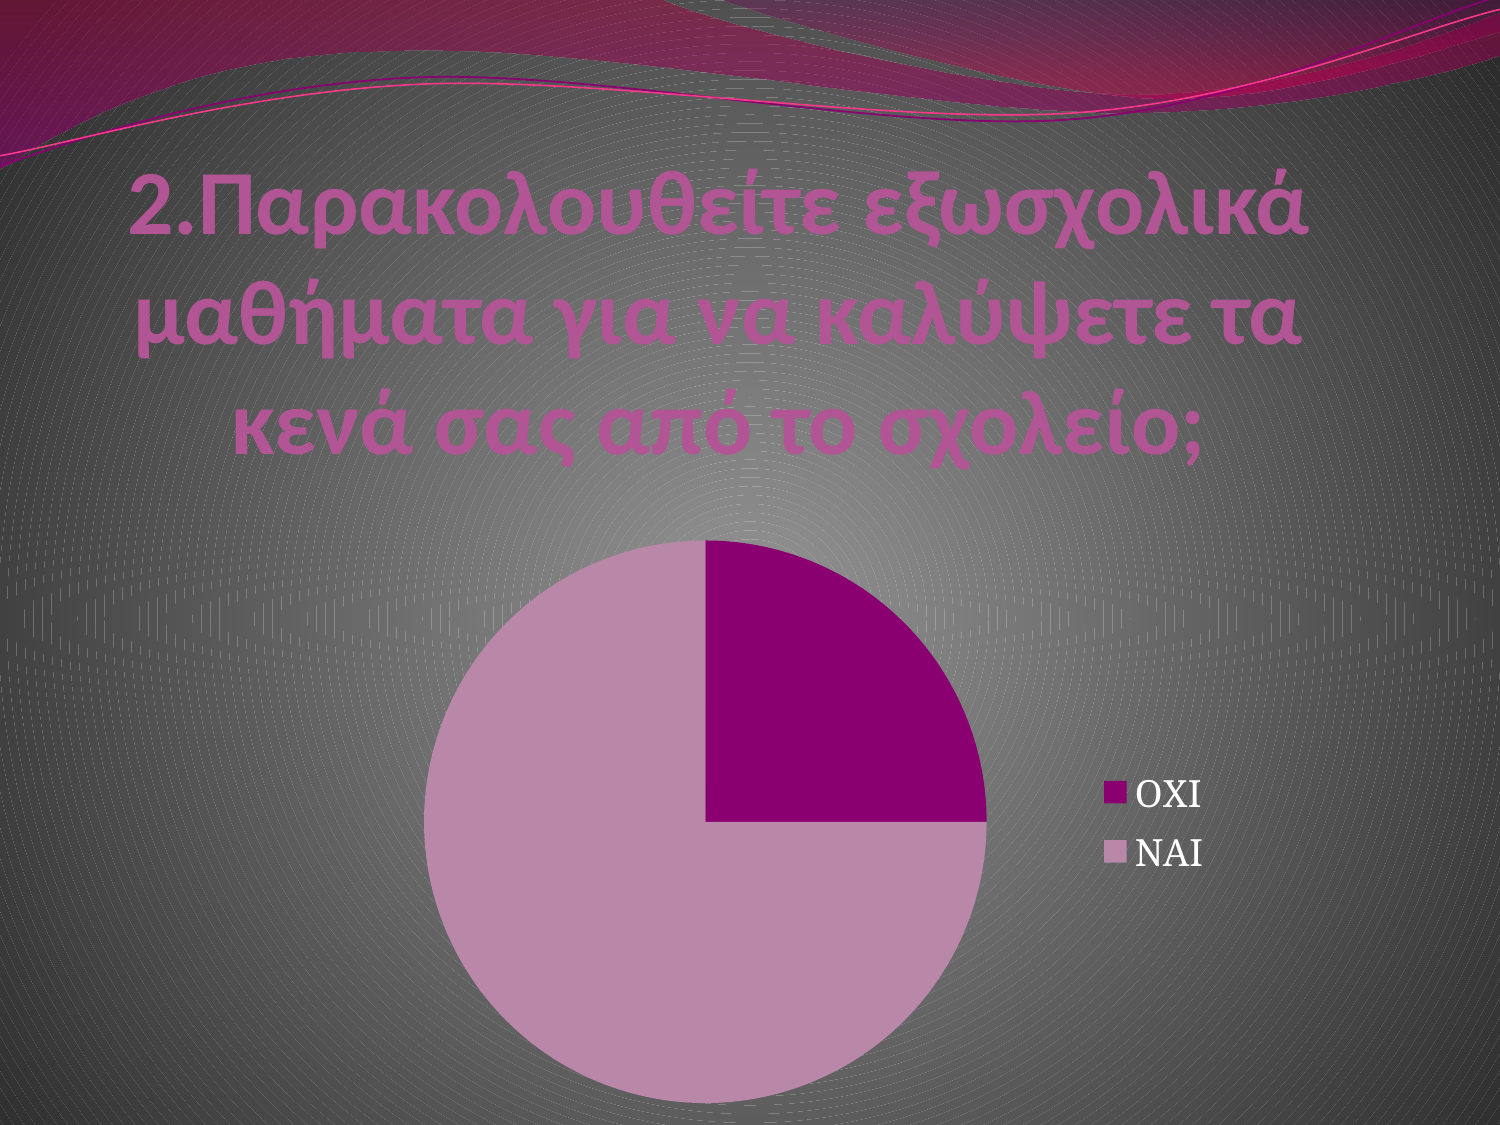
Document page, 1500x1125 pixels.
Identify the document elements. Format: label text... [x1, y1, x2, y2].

title 2.Παρακολουθείτε εξωσχολικά μαθήματα για να καλύψετε τα κενά σας από το σχολείο; [76, 172, 1365, 473]
chart [318, 528, 1229, 1116]
